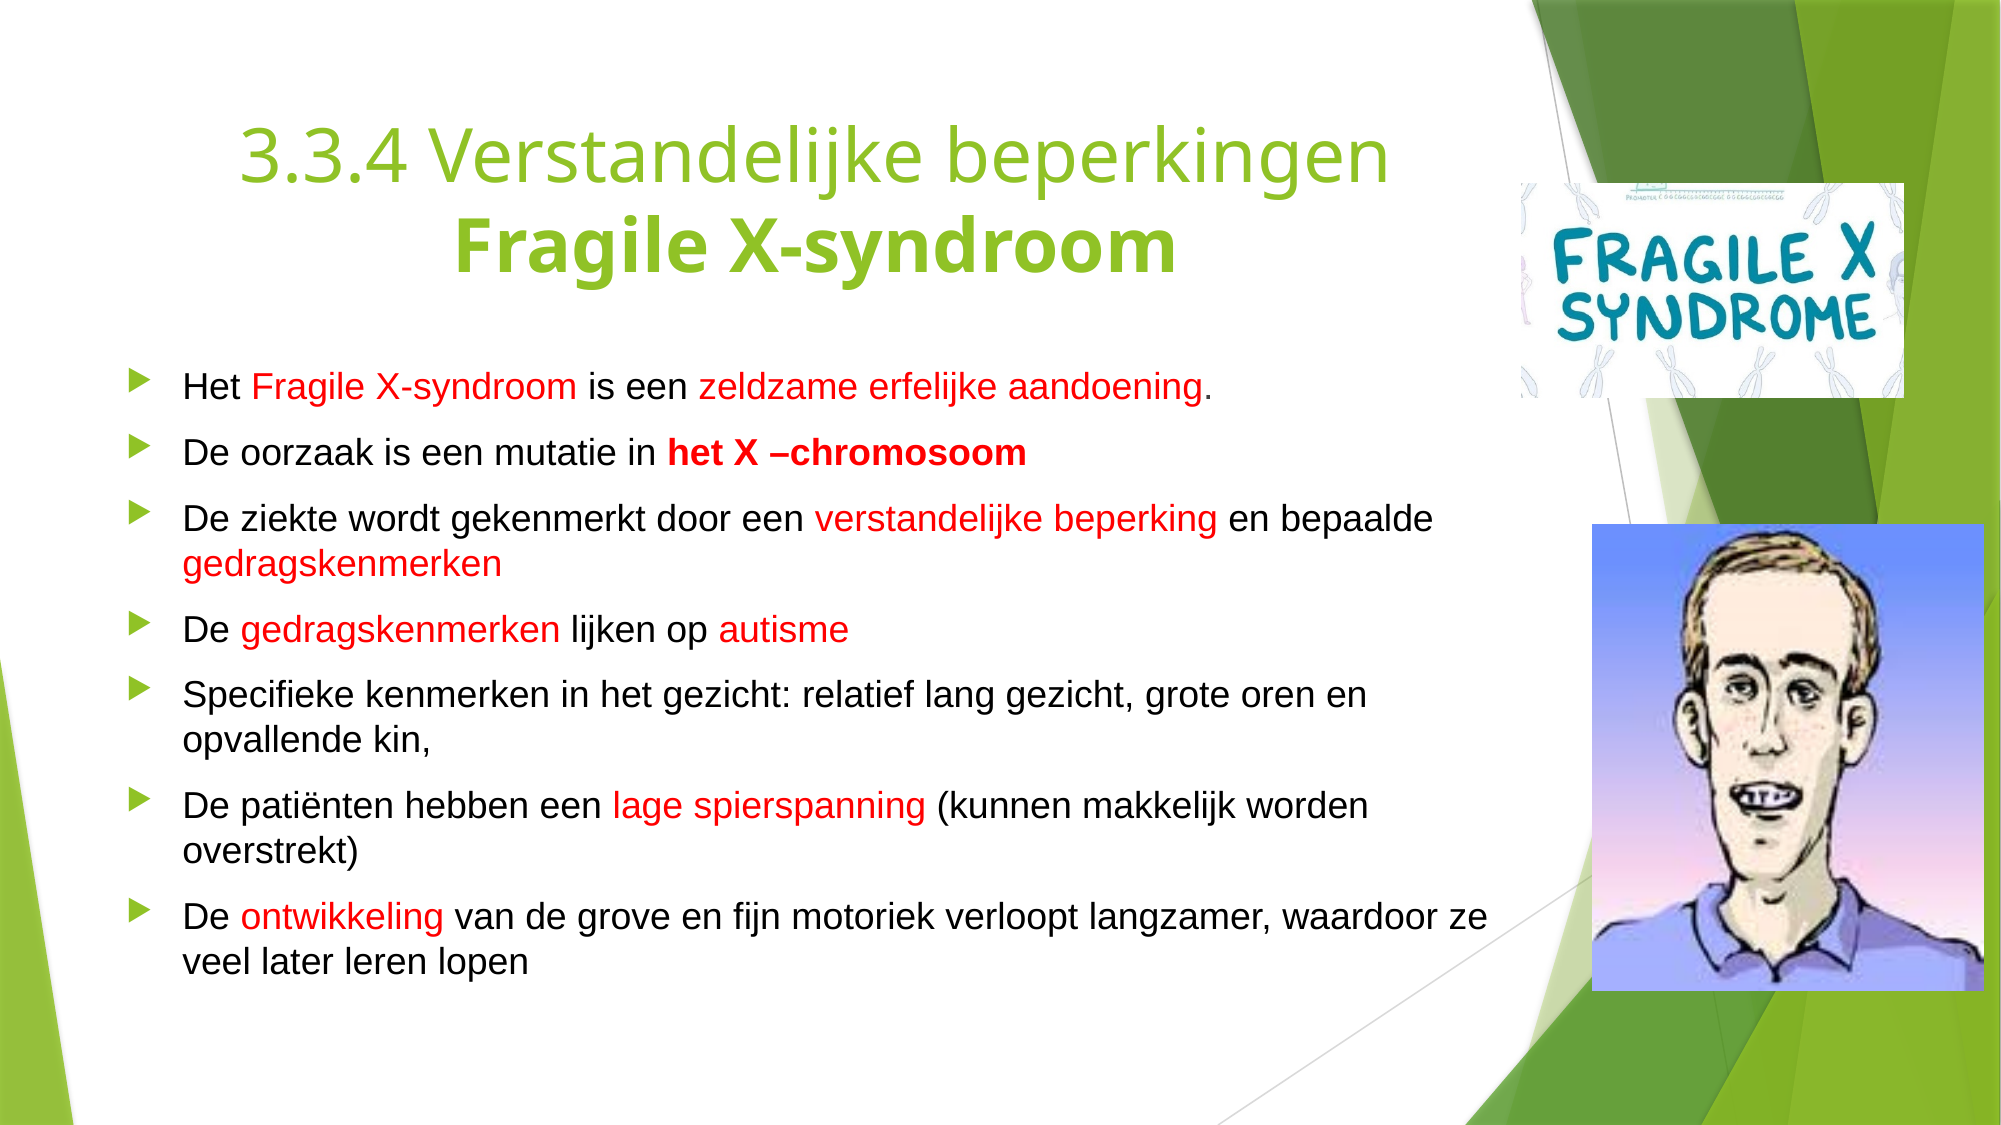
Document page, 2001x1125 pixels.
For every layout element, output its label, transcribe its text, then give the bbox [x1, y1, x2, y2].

picture [1520, 182, 1904, 399]
list Het Fragile X-syndroom is een zeldzame erfelijke aandoening. De oorzaak is een mutatie in het X –chromosoom De ziekte wordt gekenmerkt door een verstandelijke beperking en bepaalde gedragskenmerken De gedragskenmerken lijken op autisme Specifieke kenmerken in het gezicht: relatief lang gezicht, grote oren en opvallende kin, De patiënten hebben een lage spierspanning (kunnen makkelijk worden overstrekt) De ontwikkeling van de grove en fijn motoriek verloopt langzamer, waardoor ze veel later leren lopen [111, 354, 1522, 992]
picture [1591, 523, 1984, 992]
title 3.3.4 Verstandelijke beperkingen Fragile X-syndroom [111, 99, 1522, 317]
